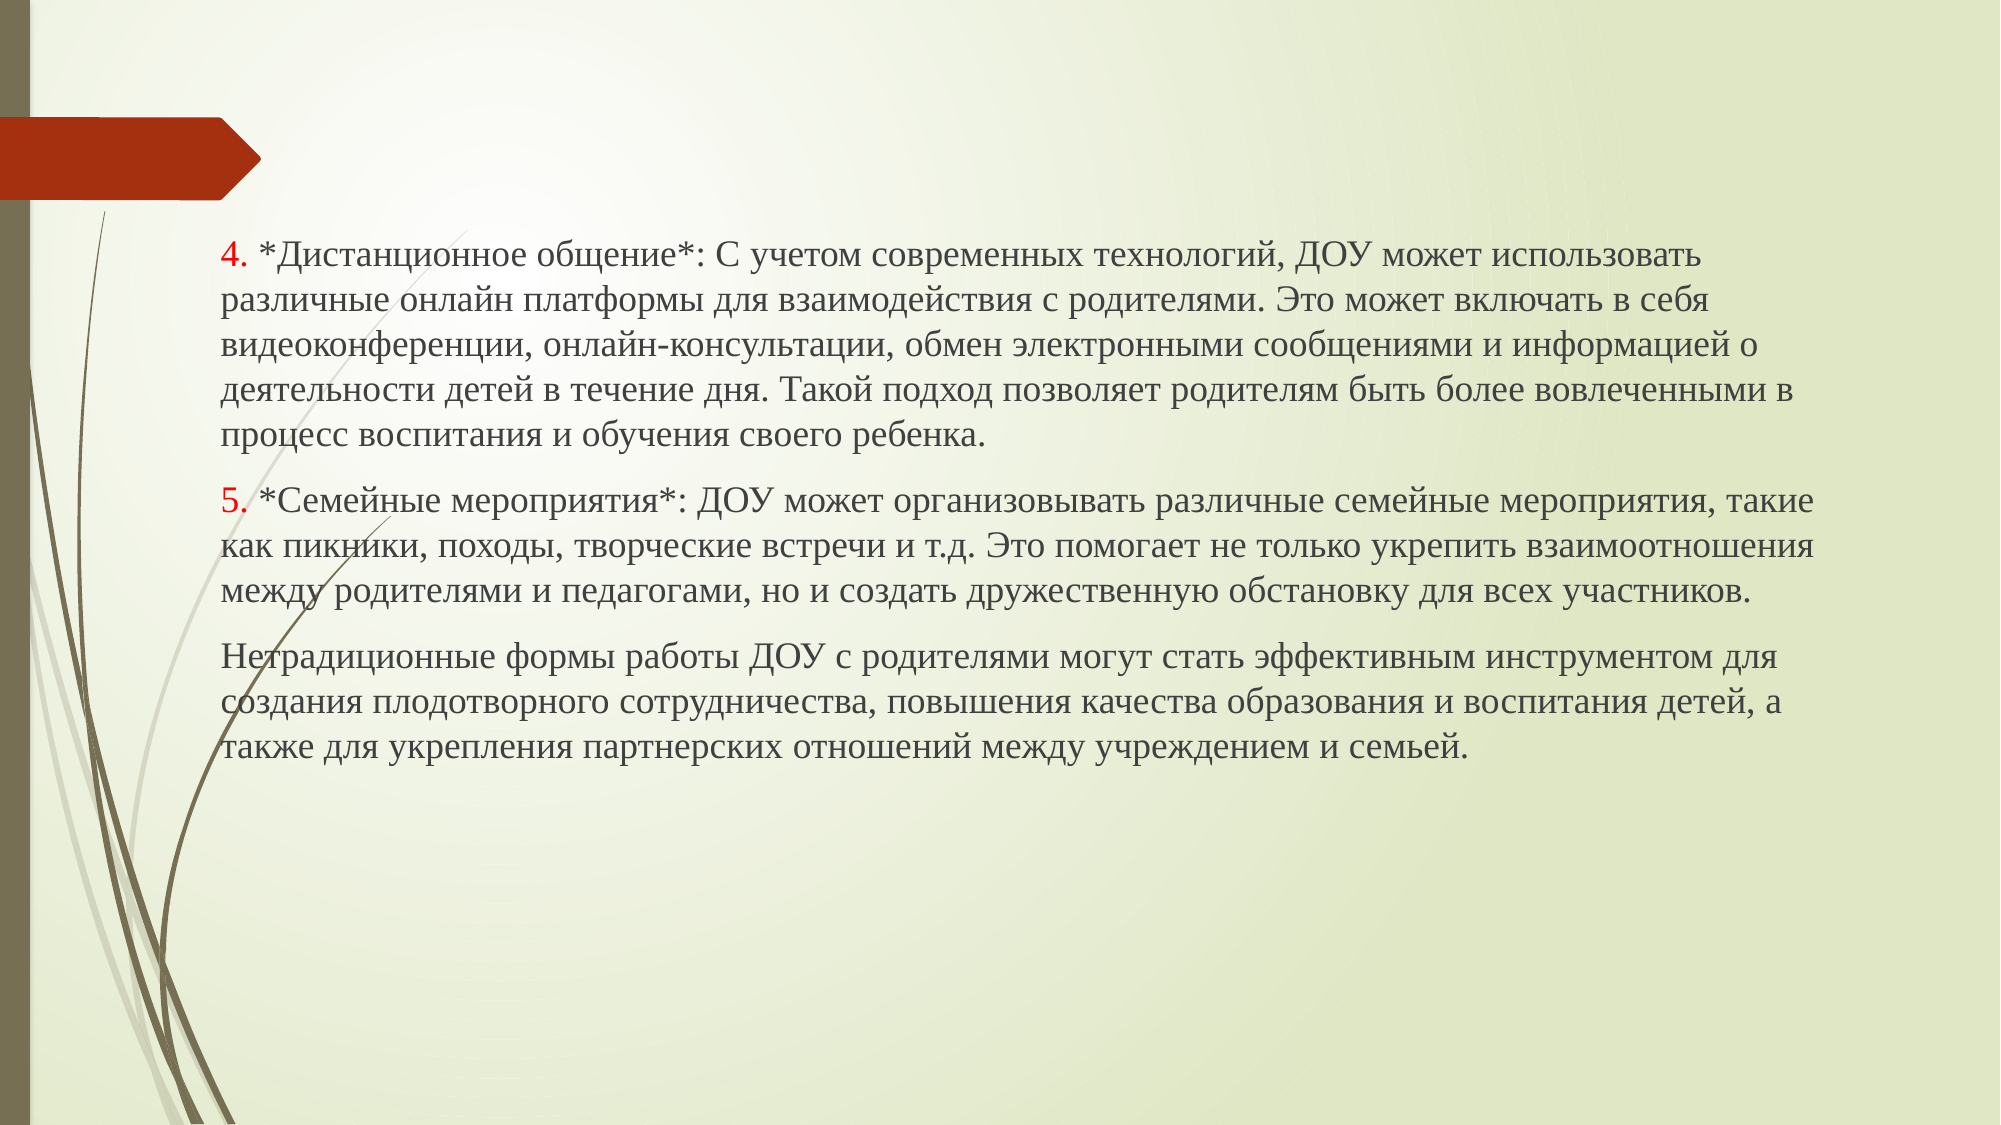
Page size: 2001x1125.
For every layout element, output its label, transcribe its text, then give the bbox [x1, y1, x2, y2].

list 4. *Дистанционное общение*: С учетом современных технологий, ДОУ может использовать различные онлайн платформы для взаимодействия с родителями. Это может включать в себя видеоконференции, онлайн-консультации, обмен электронными сообщениями и информацией о деятельности детей в течение дня. Такой подход позволяет родителям быть более вовлеченными в процесс воспитания и обучения своего ребенка. 5. *Семейные мероприятия*: ДОУ может организовывать различные семейные мероприятия, такие как пикники, походы, творческие встречи и т.д. Это помогает не только укрепить взаимоотношения между родителями и педагогами, но и создать дружественную обстановку для всех участников. Нетрадиционные формы работы ДОУ с родителями могут стать эффективным инструментом для создания плодотворного сотрудничества, повышения качества образования и воспитания детей, а также для укрепления партнерских отношений между учреждением и семьей. [205, 221, 1839, 977]
